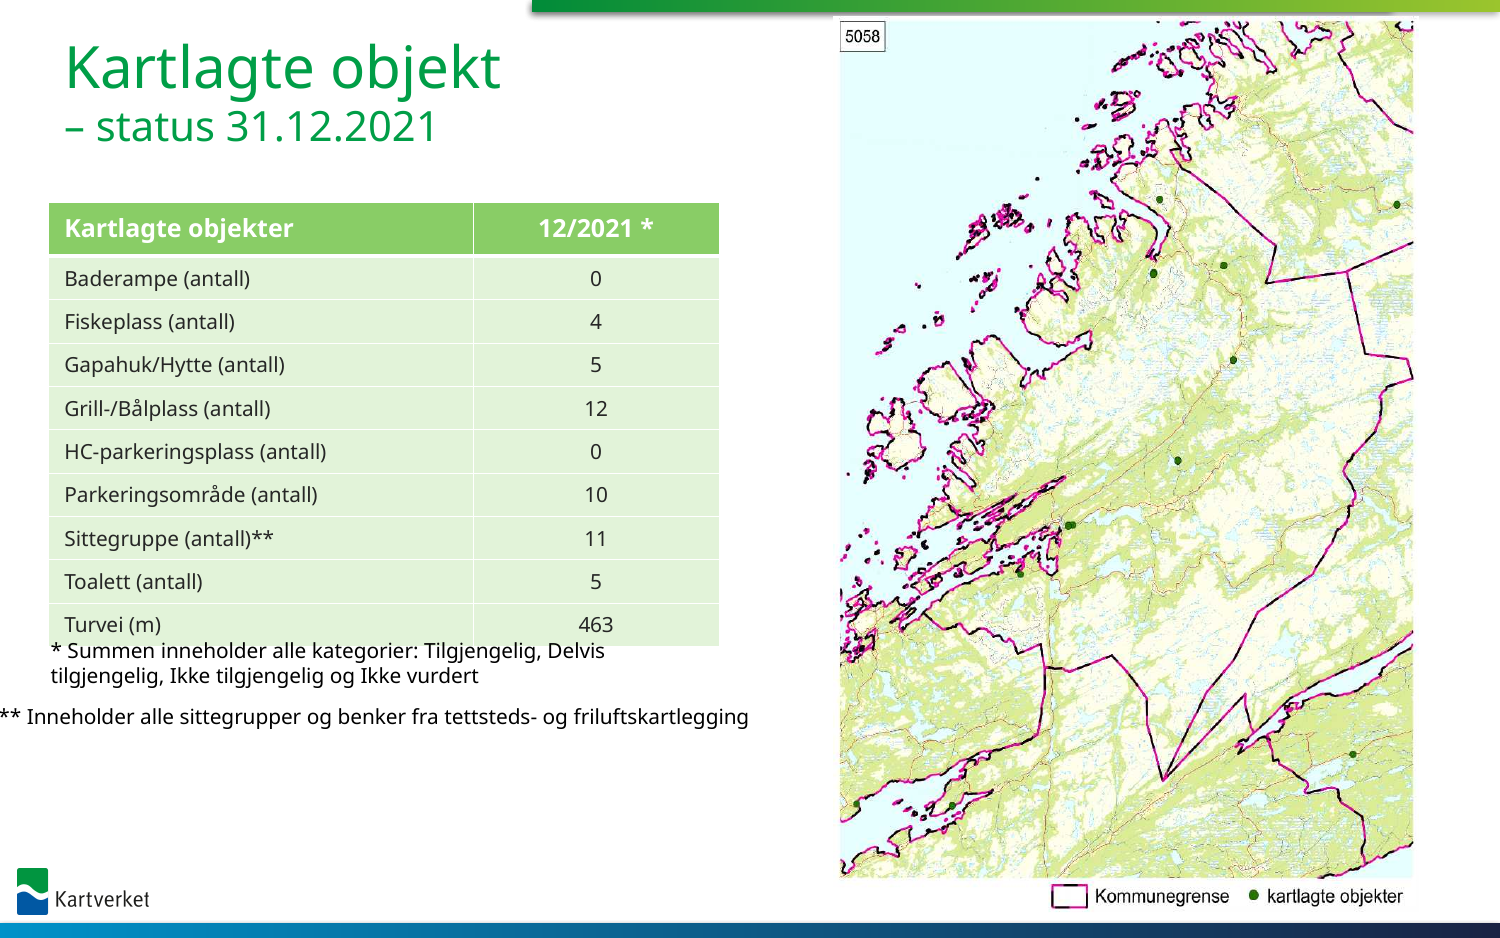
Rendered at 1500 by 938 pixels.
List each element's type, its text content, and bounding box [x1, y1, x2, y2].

table_cell Turvei (m) [49, 604, 473, 630]
table_cell 10 [474, 474, 719, 516]
table_cell Parkeringsområde (antall) [49, 474, 473, 516]
text_box * Summen inneholder alle kategorier: Tilgjengelig, Delvis tilgjengelig, Ikke tilgjengelig og Ikke vurdert [35, 630, 721, 696]
table_cell 463 [474, 604, 719, 630]
text_box Kartlagte objekt – status 31.12.2021 [49, 26, 828, 158]
table_cell Sittegruppe (antall)** [49, 517, 473, 559]
table_cell HC-parkeringsplass (antall) [49, 430, 473, 473]
picture [833, 16, 1419, 913]
table_header Kartlagte objekter [49, 203, 473, 254]
table_cell 12 [474, 387, 719, 429]
table_cell Fiskeplass (antall) [49, 300, 473, 343]
table_cell 4 [474, 300, 719, 343]
table_cell 5 [474, 560, 719, 603]
table_header 12/2021 * [474, 203, 719, 254]
table_cell 11 [474, 517, 719, 559]
table_cell Grill-/Bålplass (antall) [49, 387, 473, 429]
text_box Kartlagte objekt – status 31.12.2021 [1424, 26, 1431, 158]
table_cell 0 [474, 258, 719, 299]
table_cell Gapahuk/Hytte (antall) [49, 344, 473, 386]
table_cell 0 [474, 430, 719, 473]
table_cell Toalett (antall) [49, 560, 473, 603]
table_cell Baderampe (antall) [49, 258, 473, 299]
table_cell 5 [474, 344, 719, 386]
text_box ** Inneholder alle sittegrupper og benker fra tettsteds- og friluftskartlegging [0, 696, 765, 736]
